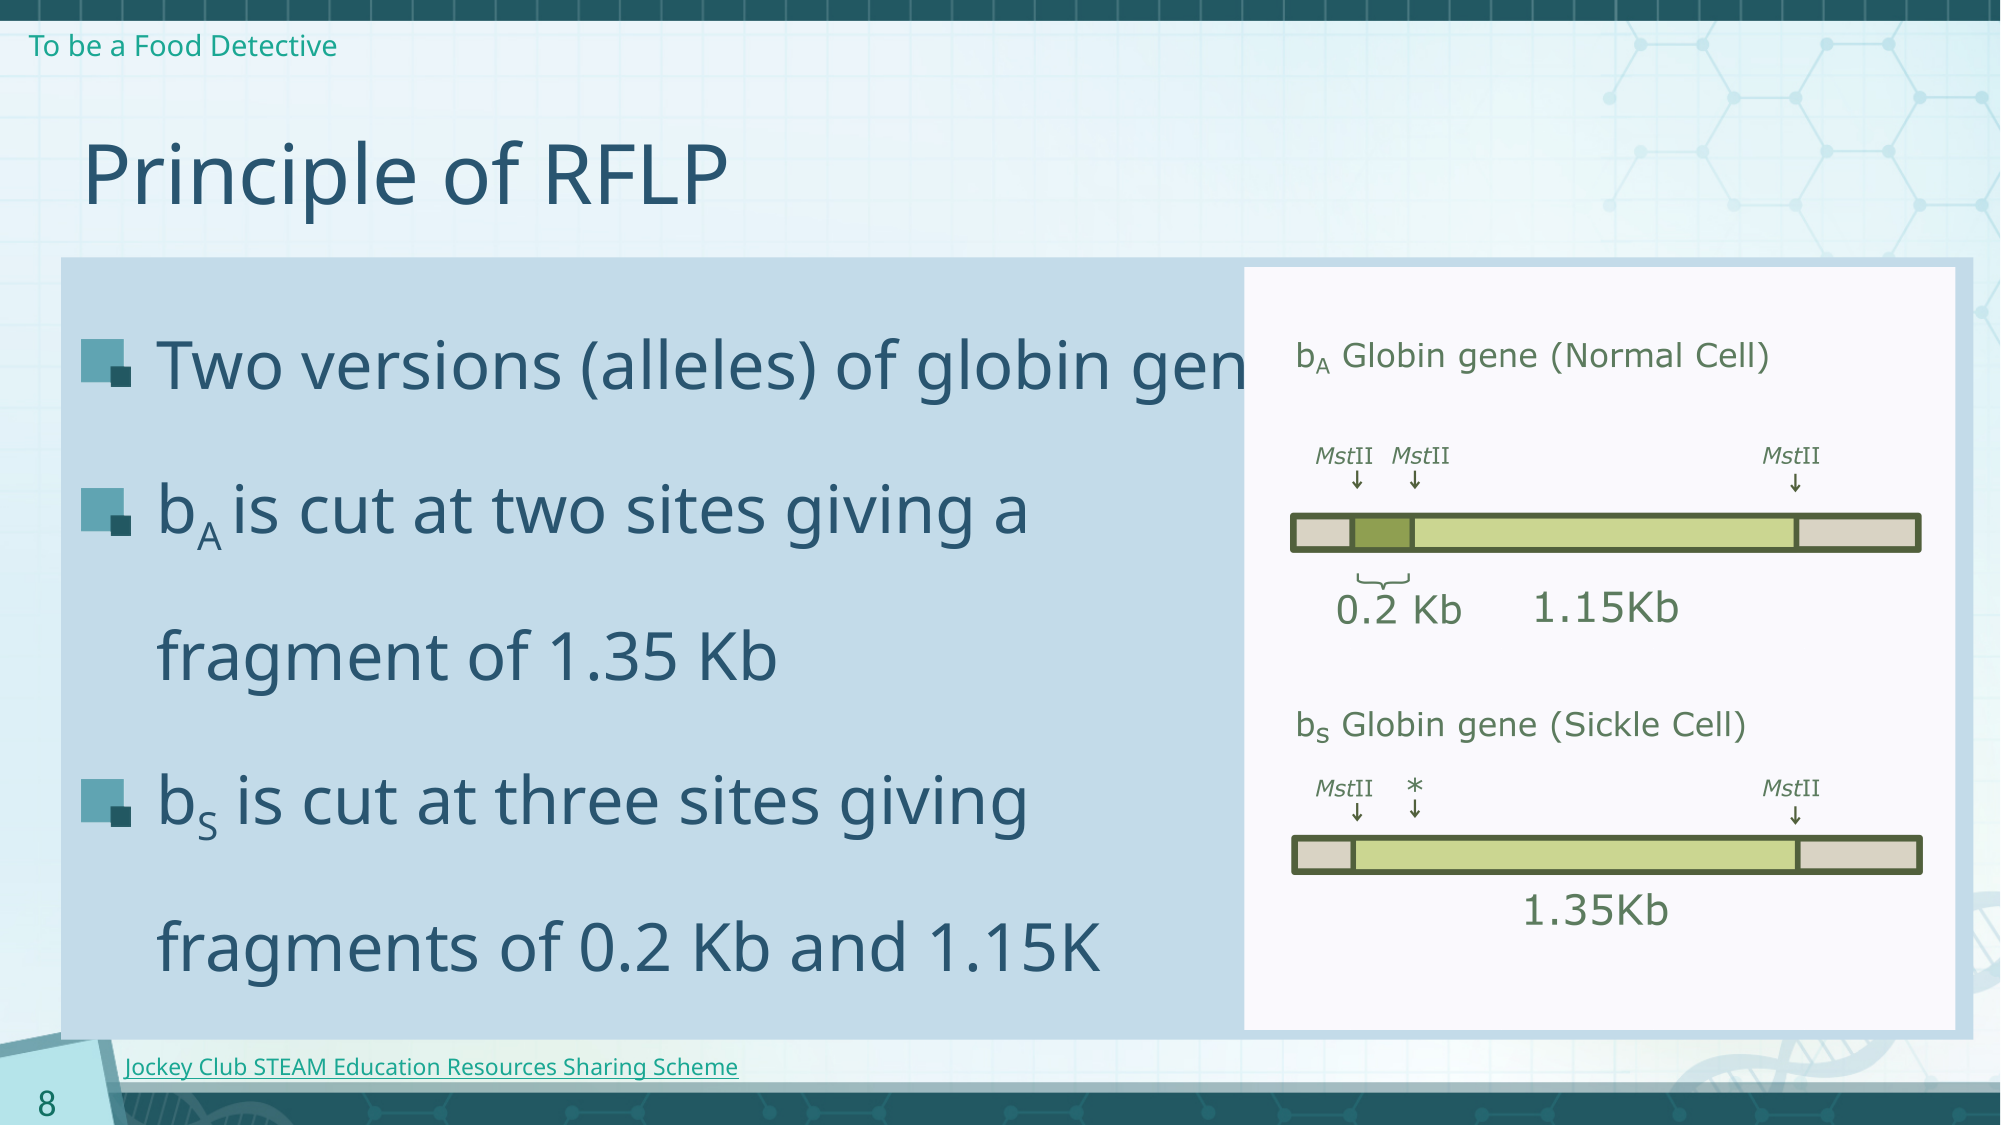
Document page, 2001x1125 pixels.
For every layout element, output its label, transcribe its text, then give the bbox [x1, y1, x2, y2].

slide_number 8 [0, 1071, 96, 1125]
title Principle of RFLP [61, 63, 1571, 279]
list Two versions (alleles) of globin gene bA is cut at two sites giving a fragment of 1.35 Kb bS is cut at three sites giving fragments of 0.2 Kb and 1.15K [61, 257, 1974, 1040]
picture [0, 0, 2001, 1125]
